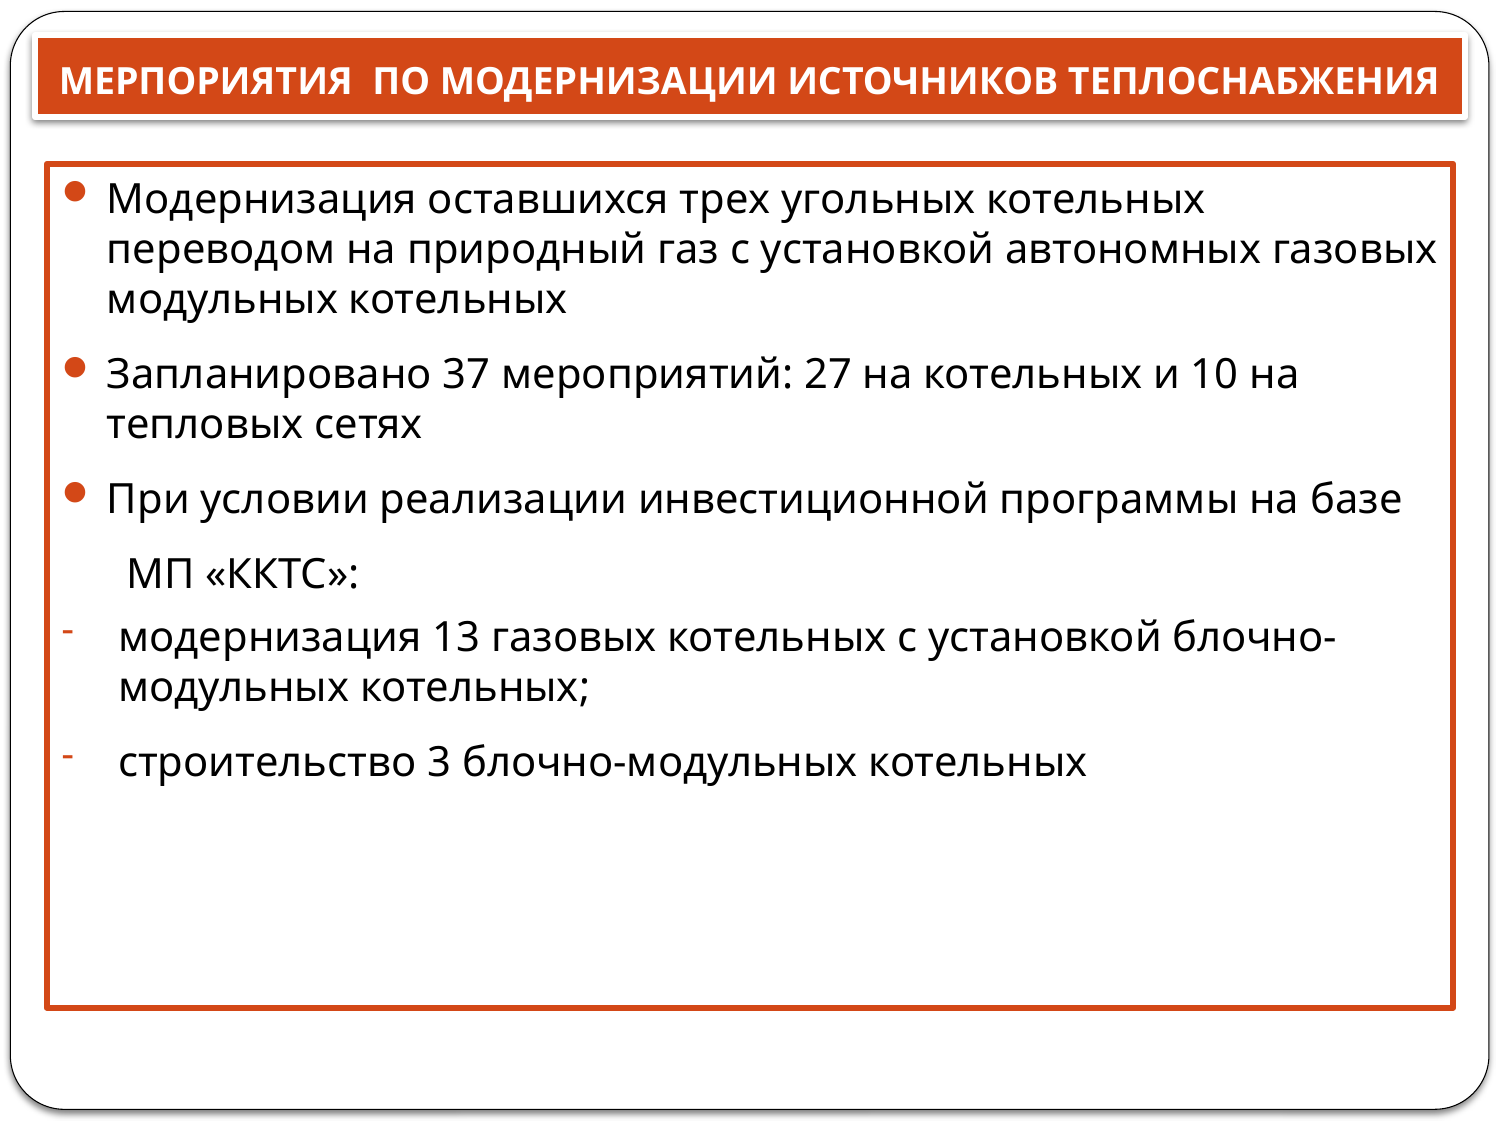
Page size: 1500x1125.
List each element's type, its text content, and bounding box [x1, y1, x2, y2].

title МЕРПОРИЯТИЯ ПО МОДЕРНИЗАЦИИ ИСТОЧНИКОВ ТЕПЛОСНАБЖЕНИЯ [32, 32, 1468, 120]
list Модернизация оставшихся трех угольных котельных переводом на природный газ с установкой автономных газовых модульных котельных Запланировано 37 мероприятий: 27 на котельных и 10 на тепловых сетях При условии реализации инвестиционной программы на базе МП «ККТС»: модернизация 13 газовых котельных с установкой блочно-модульных котельных; строительство 3 блочно-модульных котельных [46, 163, 1454, 1009]
